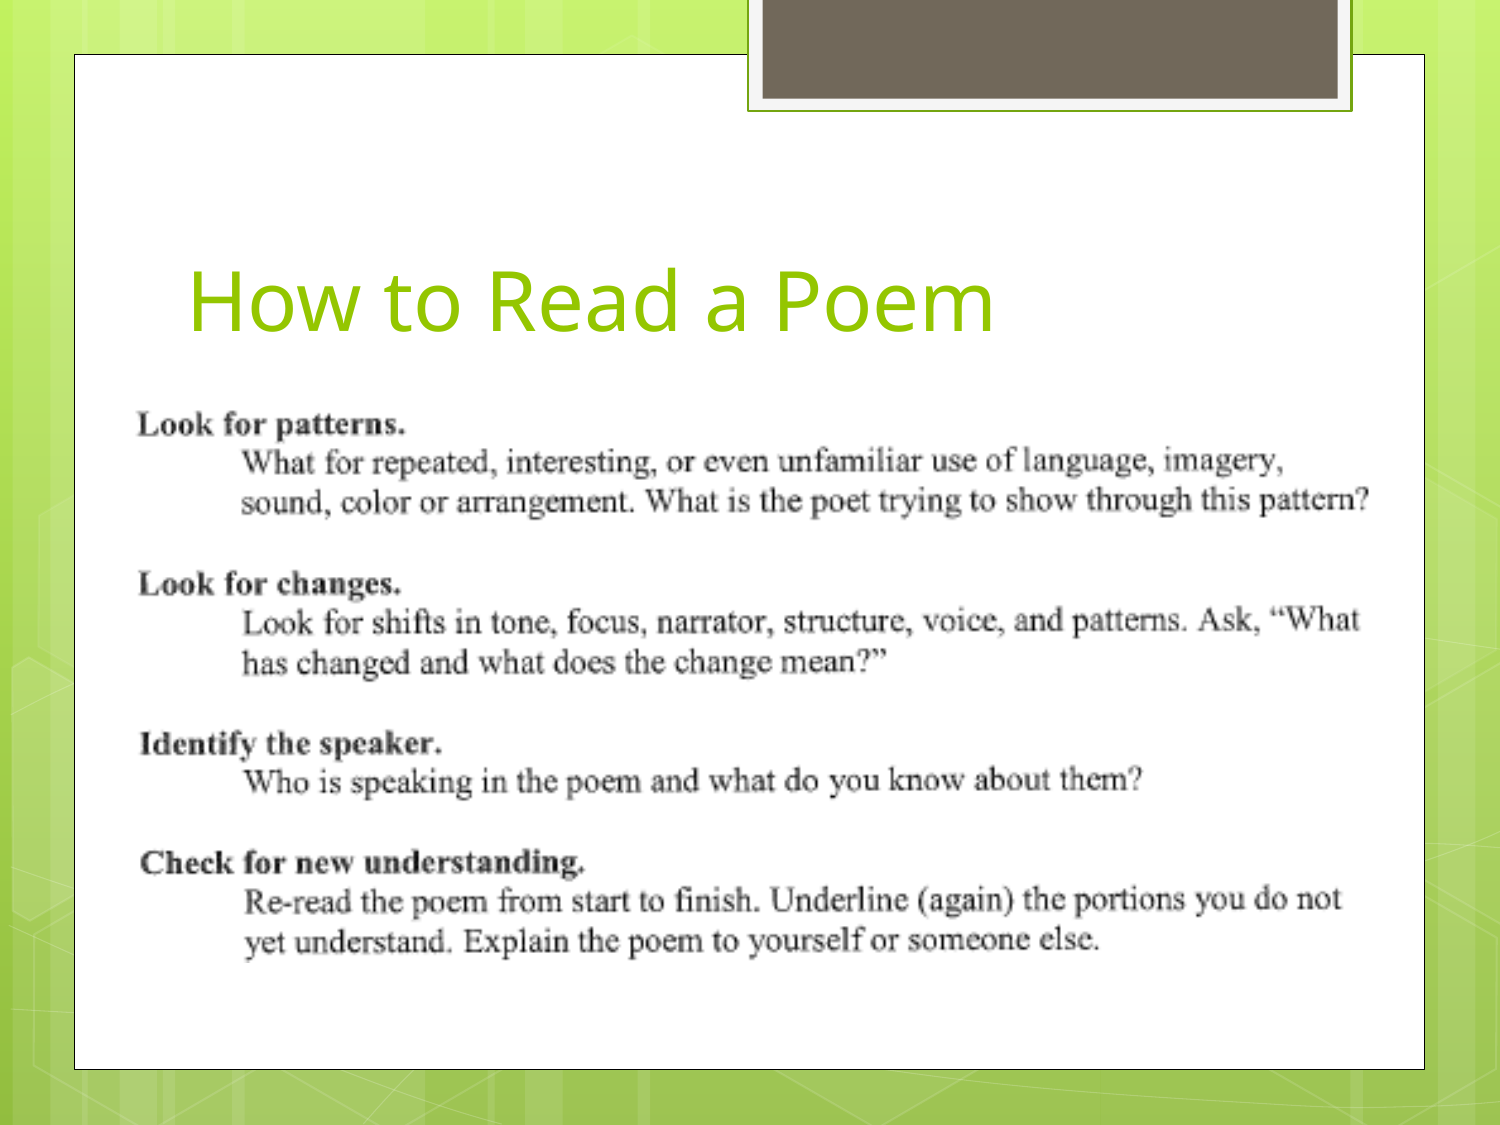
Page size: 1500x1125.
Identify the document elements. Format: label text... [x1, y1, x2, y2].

title How to Read a Poem [171, 168, 1324, 357]
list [129, 399, 1379, 963]
